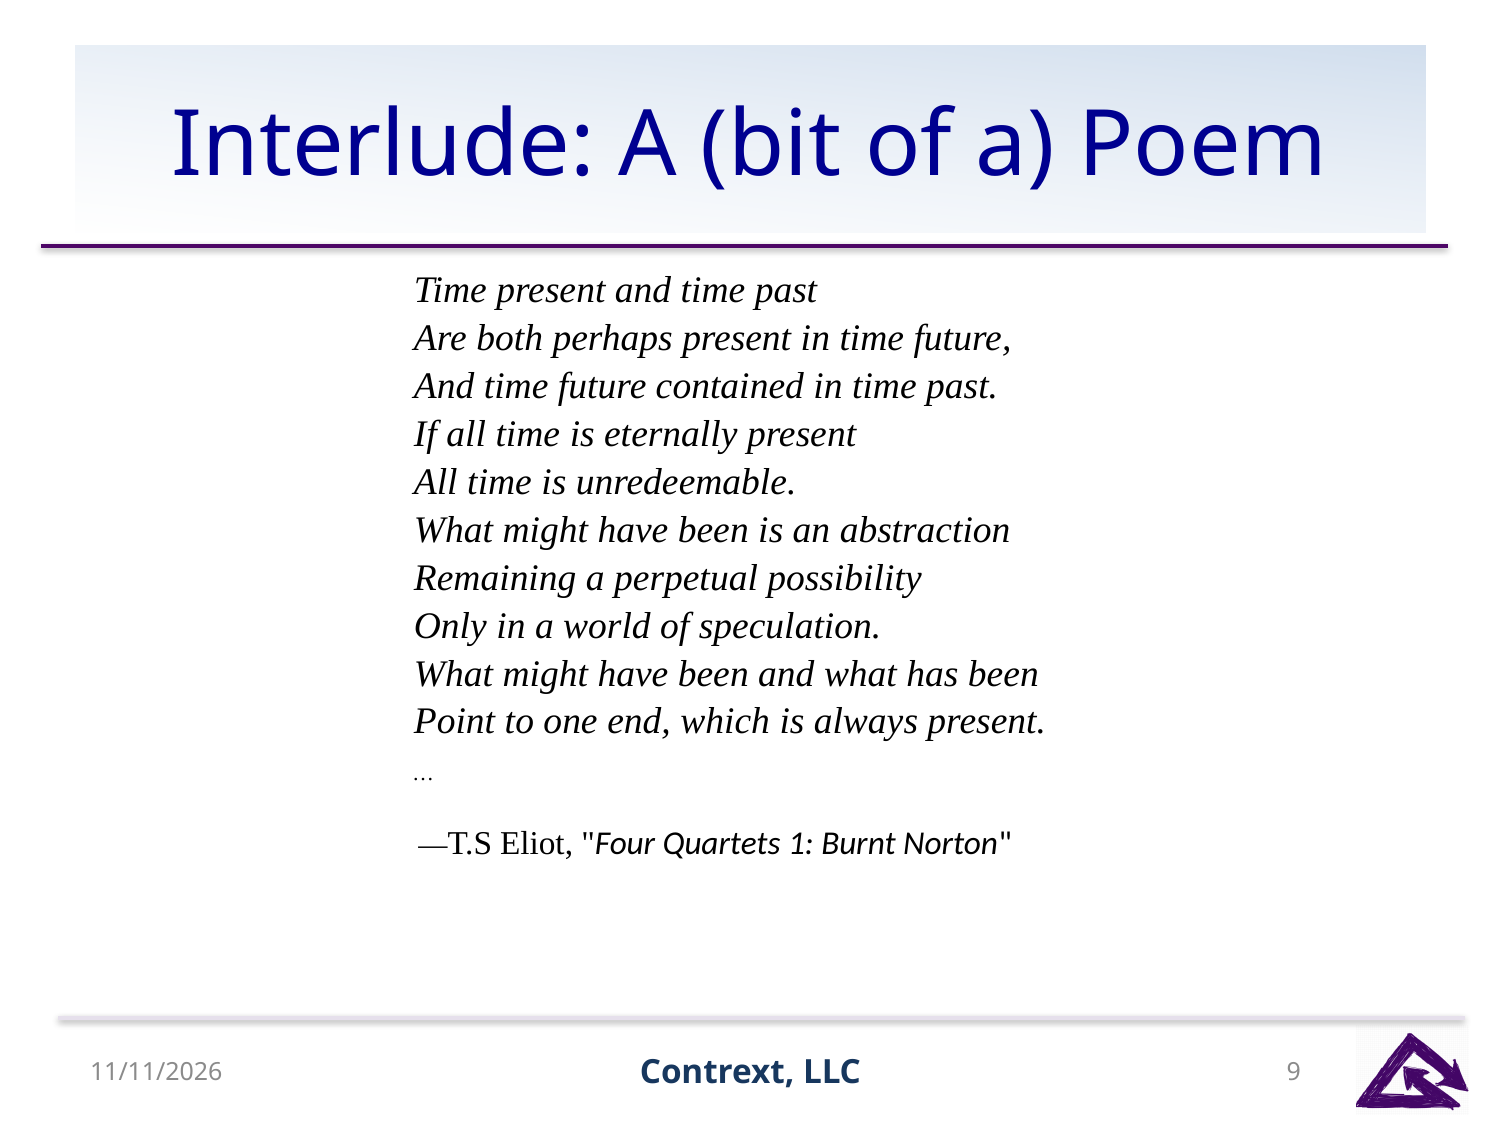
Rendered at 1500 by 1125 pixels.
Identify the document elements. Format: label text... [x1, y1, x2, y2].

list Time present and time past Are both perhaps present in time future, And time future contained in time past. If all time is eternally present All time is unredeemable. What might have been is an abstraction Remaining a perpetual possibility Only in a world of speculation. What might have been and what has been Point to one end, which is always present. … —T.S Eliot, "Four Quartets 1: Burnt Norton" [399, 262, 1107, 1005]
footer Contrext, LLC [471, 1042, 1030, 1103]
slide_number 9 [1074, 1042, 1316, 1103]
title Interlude: A (bit of a) Poem [75, 45, 1425, 233]
picture [1356, 1025, 1469, 1115]
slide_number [75, 1042, 425, 1103]
